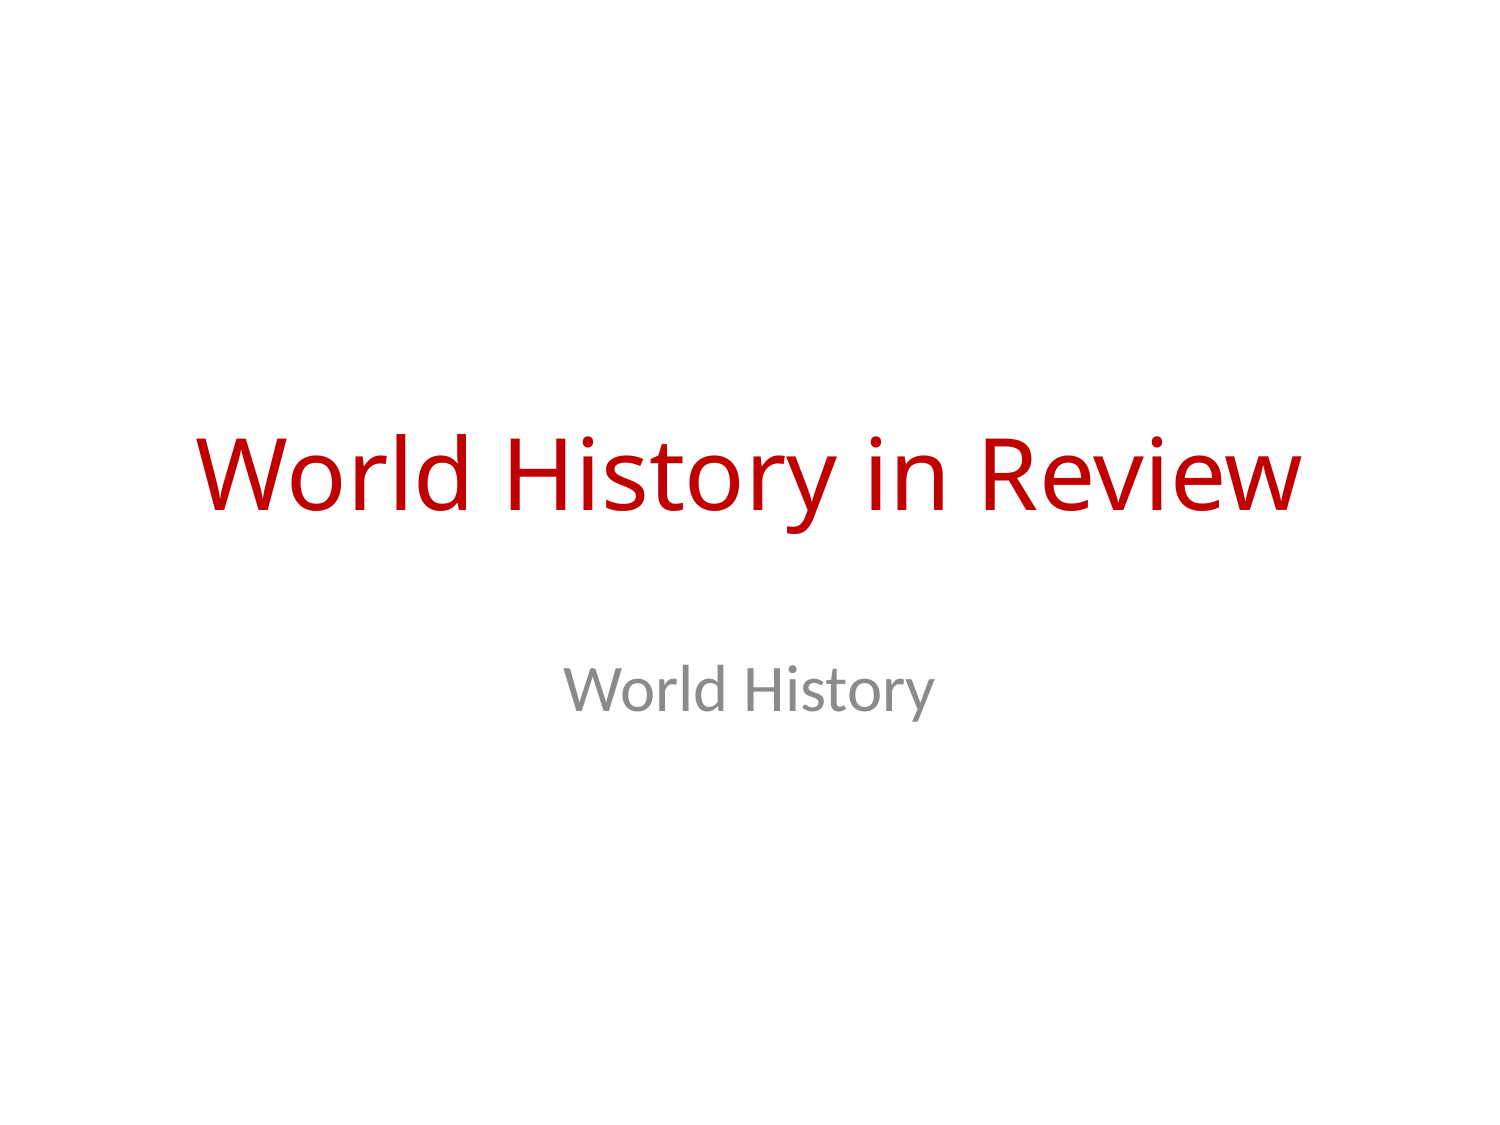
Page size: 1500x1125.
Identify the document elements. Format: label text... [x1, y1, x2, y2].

title World History in Review [112, 349, 1388, 591]
subtitle World History [225, 637, 1275, 925]
